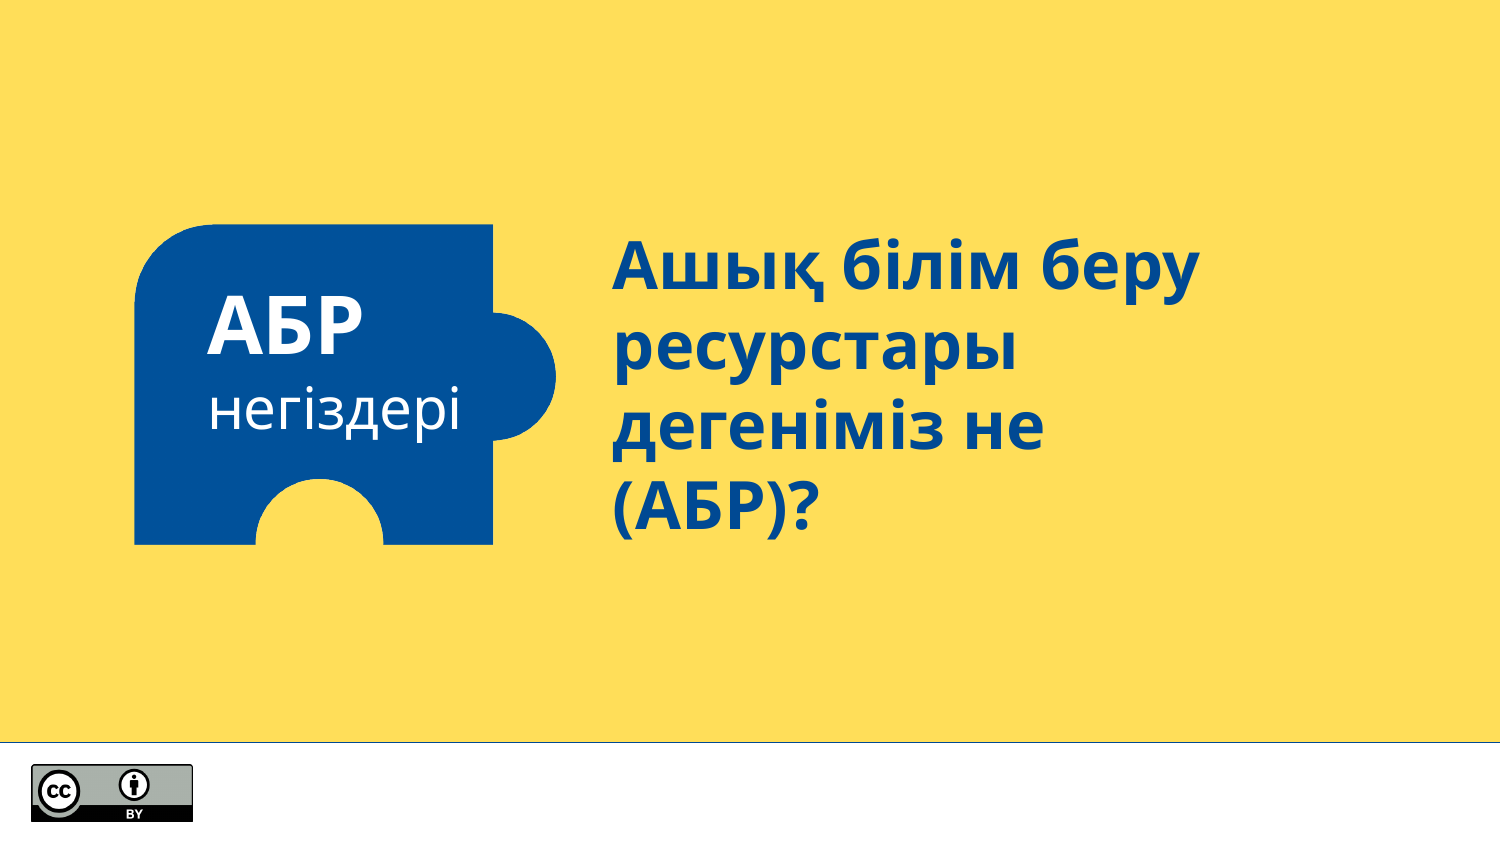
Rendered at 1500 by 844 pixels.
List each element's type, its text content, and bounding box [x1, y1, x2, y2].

text_box АБР негіздері [560, 258, 838, 456]
text_box [0, 750, 1500, 844]
text_box Ашық білім беру ресурстары дегеніміз не (АБР)? [597, 207, 1264, 558]
picture [133, 224, 556, 545]
picture [31, 764, 193, 822]
